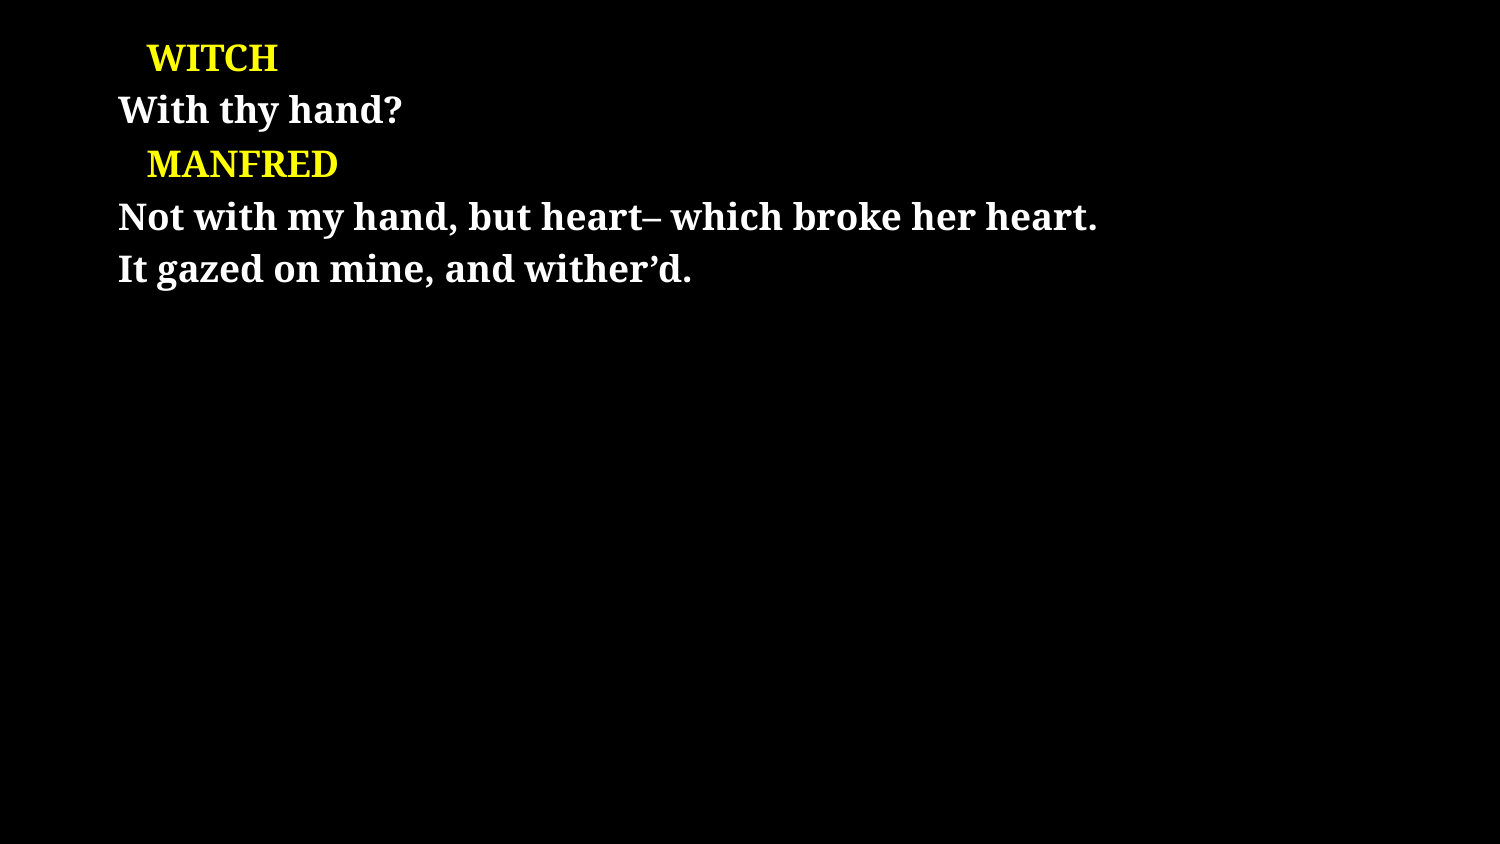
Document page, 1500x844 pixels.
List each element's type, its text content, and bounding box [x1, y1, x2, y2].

title WITCH With thy hand? Manfred Not with my hand, but heart– which broke her heart. It gazed on mine, and wither’d. [103, 17, 1397, 299]
